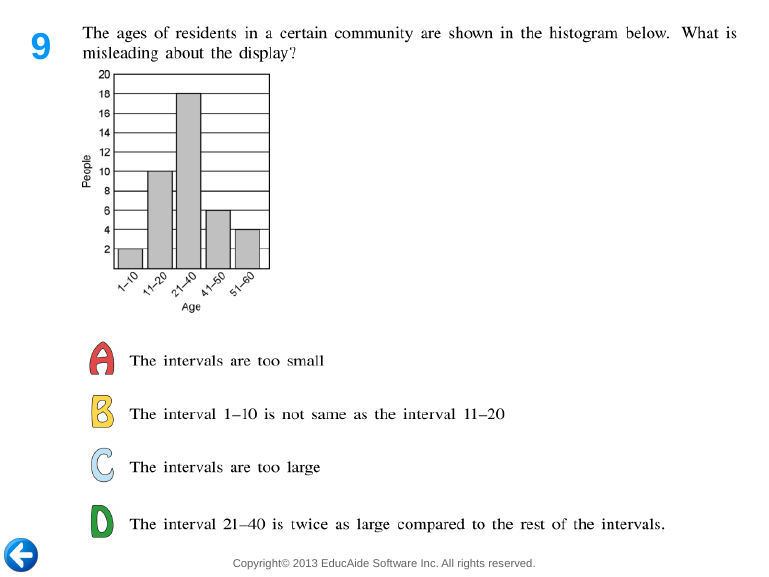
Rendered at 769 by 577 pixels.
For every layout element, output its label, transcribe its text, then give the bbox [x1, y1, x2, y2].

picture [82, 445, 121, 484]
picture [1, 536, 40, 574]
picture [81, 25, 746, 316]
picture [127, 407, 669, 423]
text_box Copyright© 2013 EducAide Software Inc. All rights reserved. [45, 548, 768, 576]
picture [82, 502, 121, 541]
picture [82, 338, 121, 377]
picture [127, 517, 669, 536]
picture [82, 392, 121, 431]
picture [127, 460, 669, 480]
picture [127, 353, 669, 370]
text_box 9 [0, 14, 82, 75]
